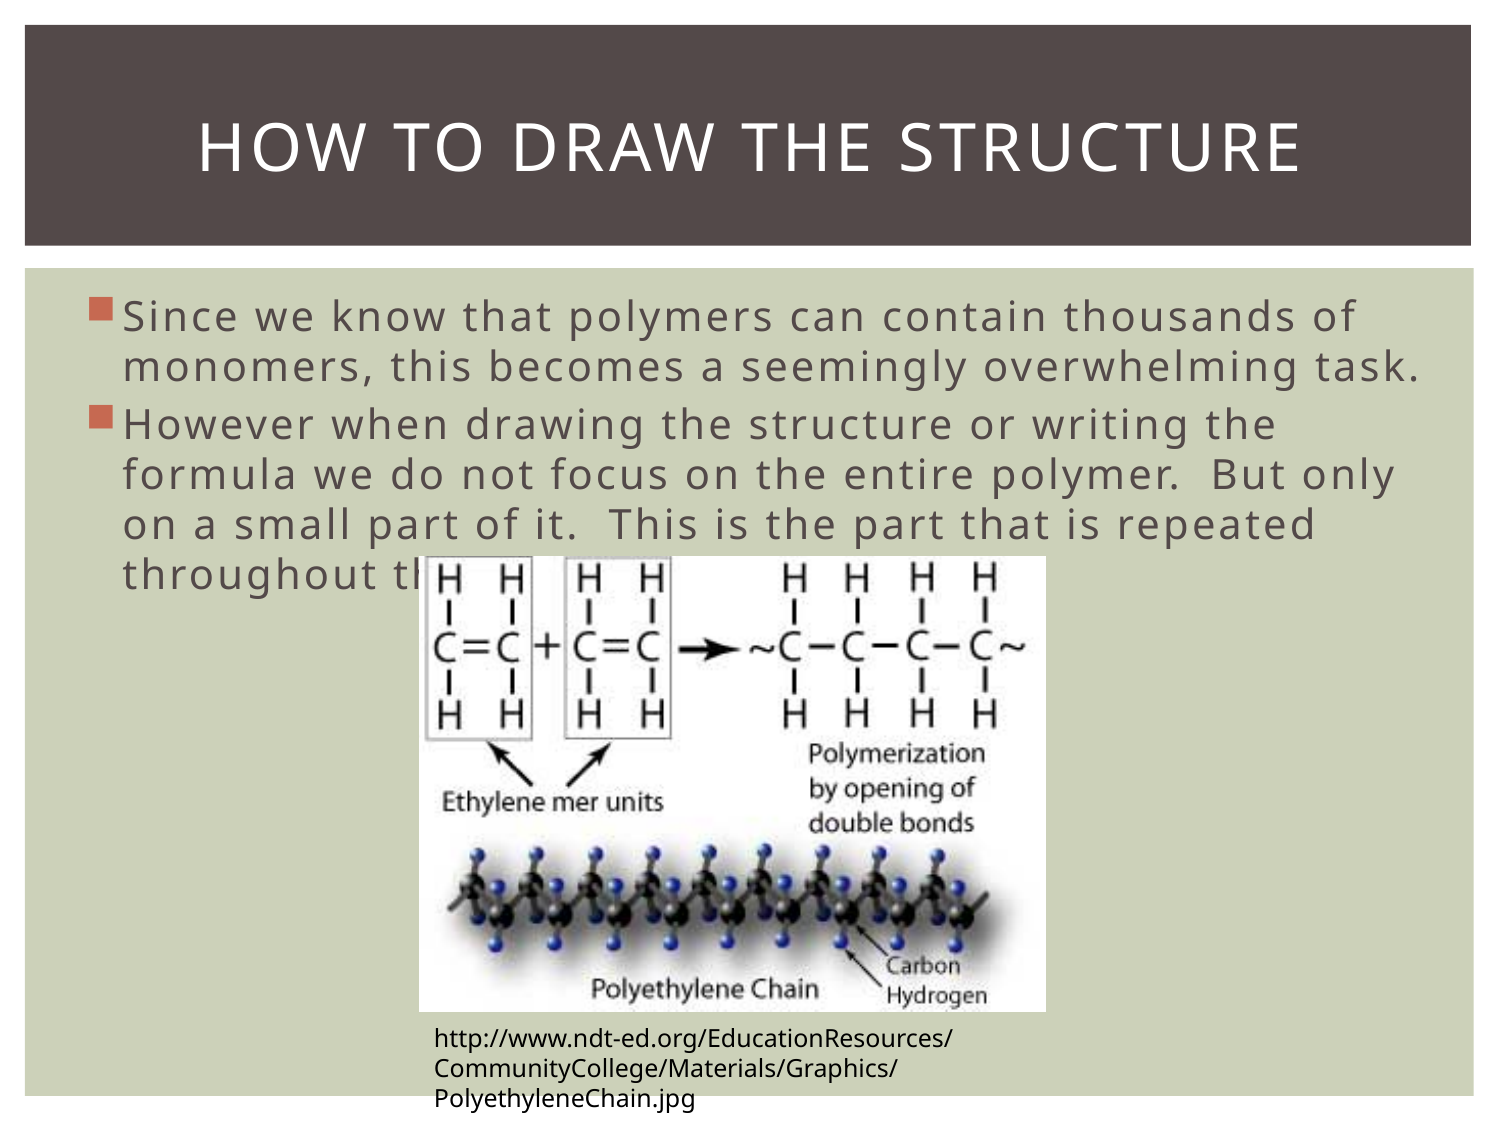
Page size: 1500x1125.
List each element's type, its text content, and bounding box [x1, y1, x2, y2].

title How to draw the structure [62, 58, 1438, 232]
list Since we know that polymers can contain thousands of monomers, this becomes a seemingly overwhelming task. However when drawing the structure or writing the formula we do not focus on the entire polymer. But only on a small part of it. This is the part that is repeated throughout the polymer. [62, 281, 1442, 1005]
picture [418, 556, 1046, 1012]
text_box http://www.ndt-ed.org/EducationResources/CommunityCollege/Materials/Graphics/PolyethyleneChain.jpg [419, 1015, 1152, 1120]
